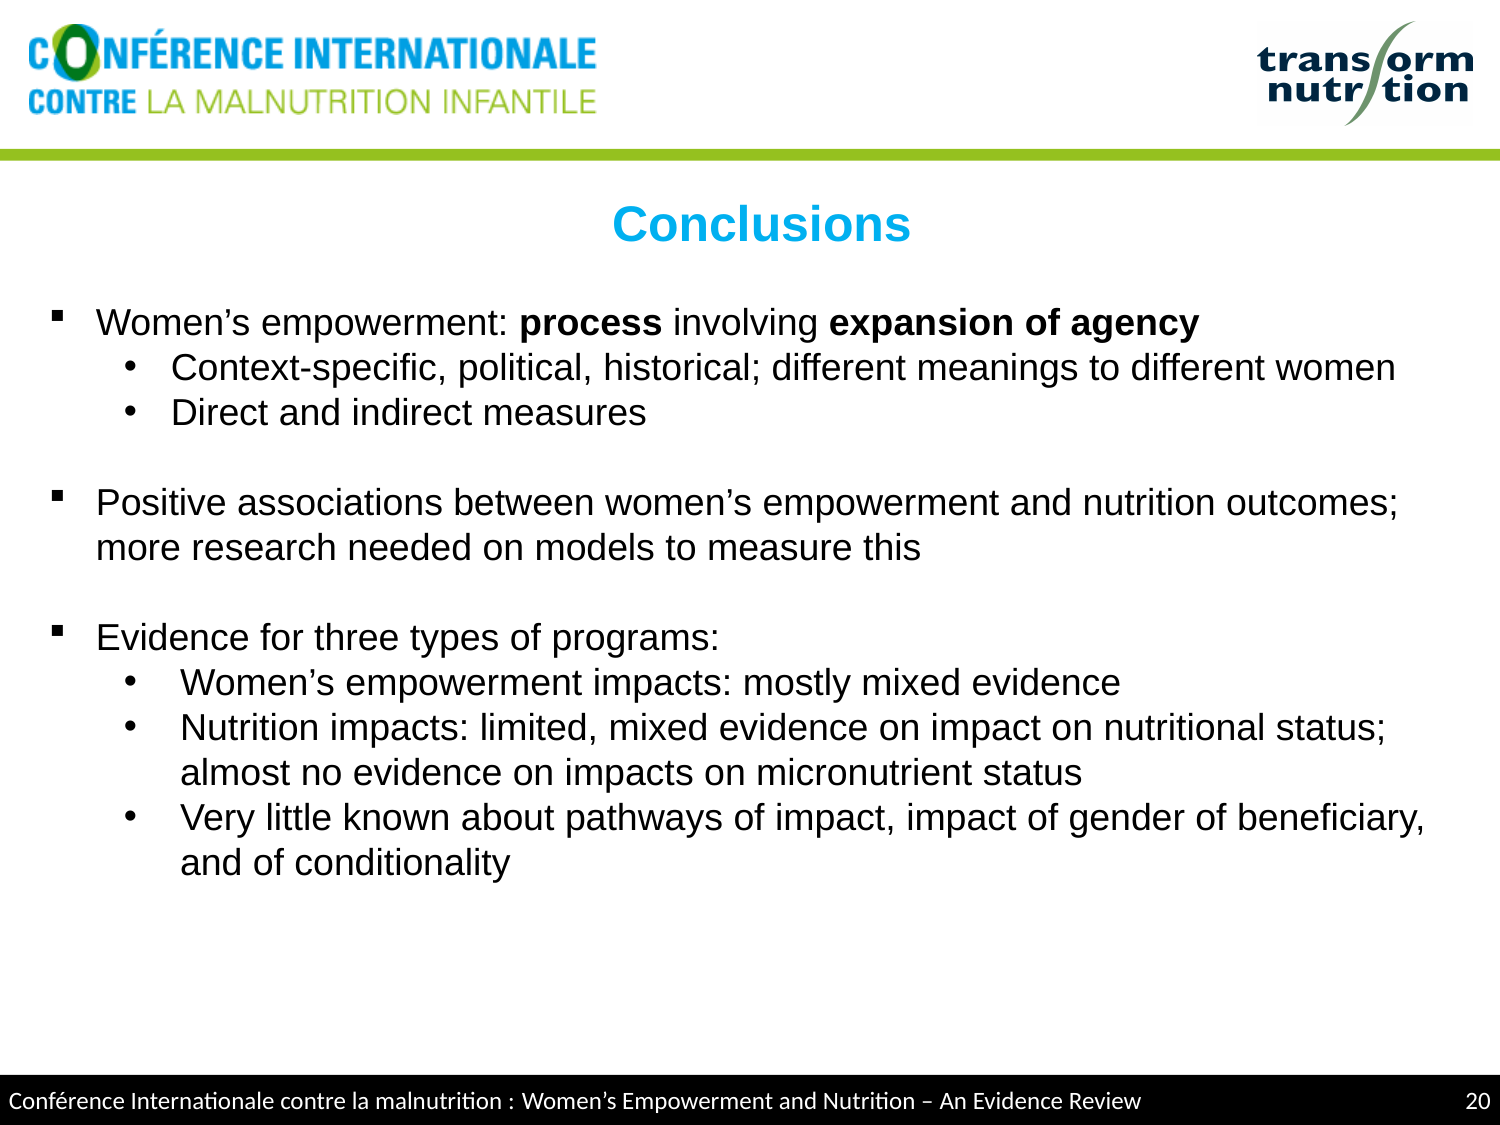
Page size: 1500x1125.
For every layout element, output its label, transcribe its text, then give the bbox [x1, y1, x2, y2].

picture [1257, 21, 1474, 126]
text_box Conclusions [64, 184, 1459, 260]
footer Conférence Internationale contre la malnutrition : Women’s Empowerment and Nutrition – An Evidence Review [0, 1069, 1199, 1125]
picture [29, 24, 597, 115]
slide_number 20 [1199, 1069, 1500, 1125]
text_box Women’s empowerment: process involving expansion of agency Context-specific, political, historical; different meanings to different women Direct and indirect measures Positive associations between women’s empowerment and nutrition outcomes; more research needed on models to measure this Evidence for three types of programs: Women’s empowerment impacts: mostly mixed evidence Nutrition impacts: limited, mixed evidence on impact on nutritional status; almost no evidence on impacts on micronutrient status Very little known about pathways of impact, impact of gender of beneficiary, and of conditionality [34, 290, 1477, 981]
text_box [0, 147, 1500, 163]
